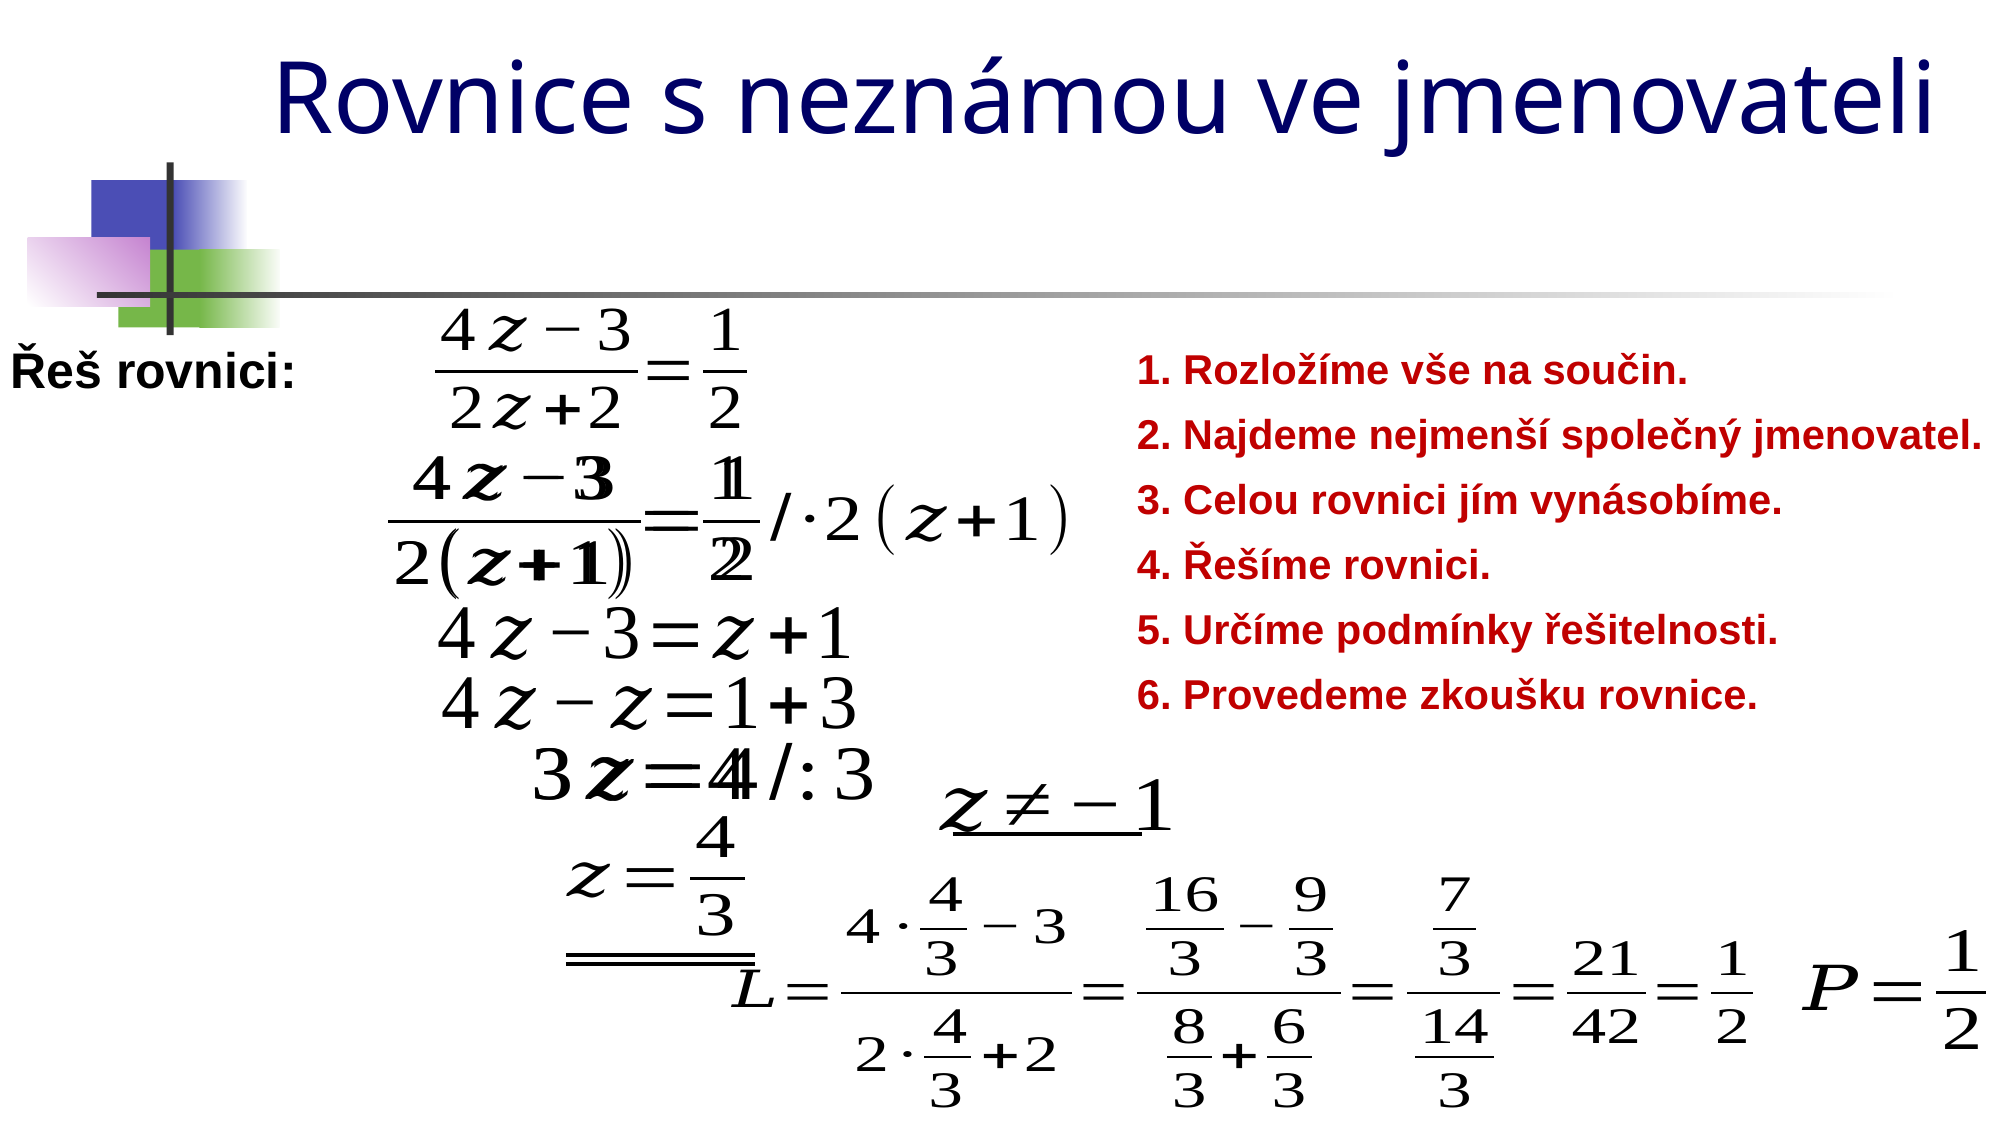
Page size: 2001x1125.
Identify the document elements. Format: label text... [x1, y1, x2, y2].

text_box 1. Rozložíme vše na součin. [1122, 332, 2000, 404]
text_box 4. Řešíme rovnici. [1122, 527, 1811, 592]
text_box 5. Určíme podmínky řešitelnosti. [1122, 592, 1811, 657]
text_box 6. Provedeme zkoušku rovnice. [1122, 657, 1851, 728]
text_box Řeš rovnici: [0, 333, 507, 405]
title Rovnice s neznámou ve jmenovateli [209, 18, 2000, 169]
text_box 3. Celou rovnici jím vynásobíme. [1122, 462, 1811, 527]
text_box 2. Najdeme nejmenší společný jmenovatel. [1122, 404, 2000, 468]
